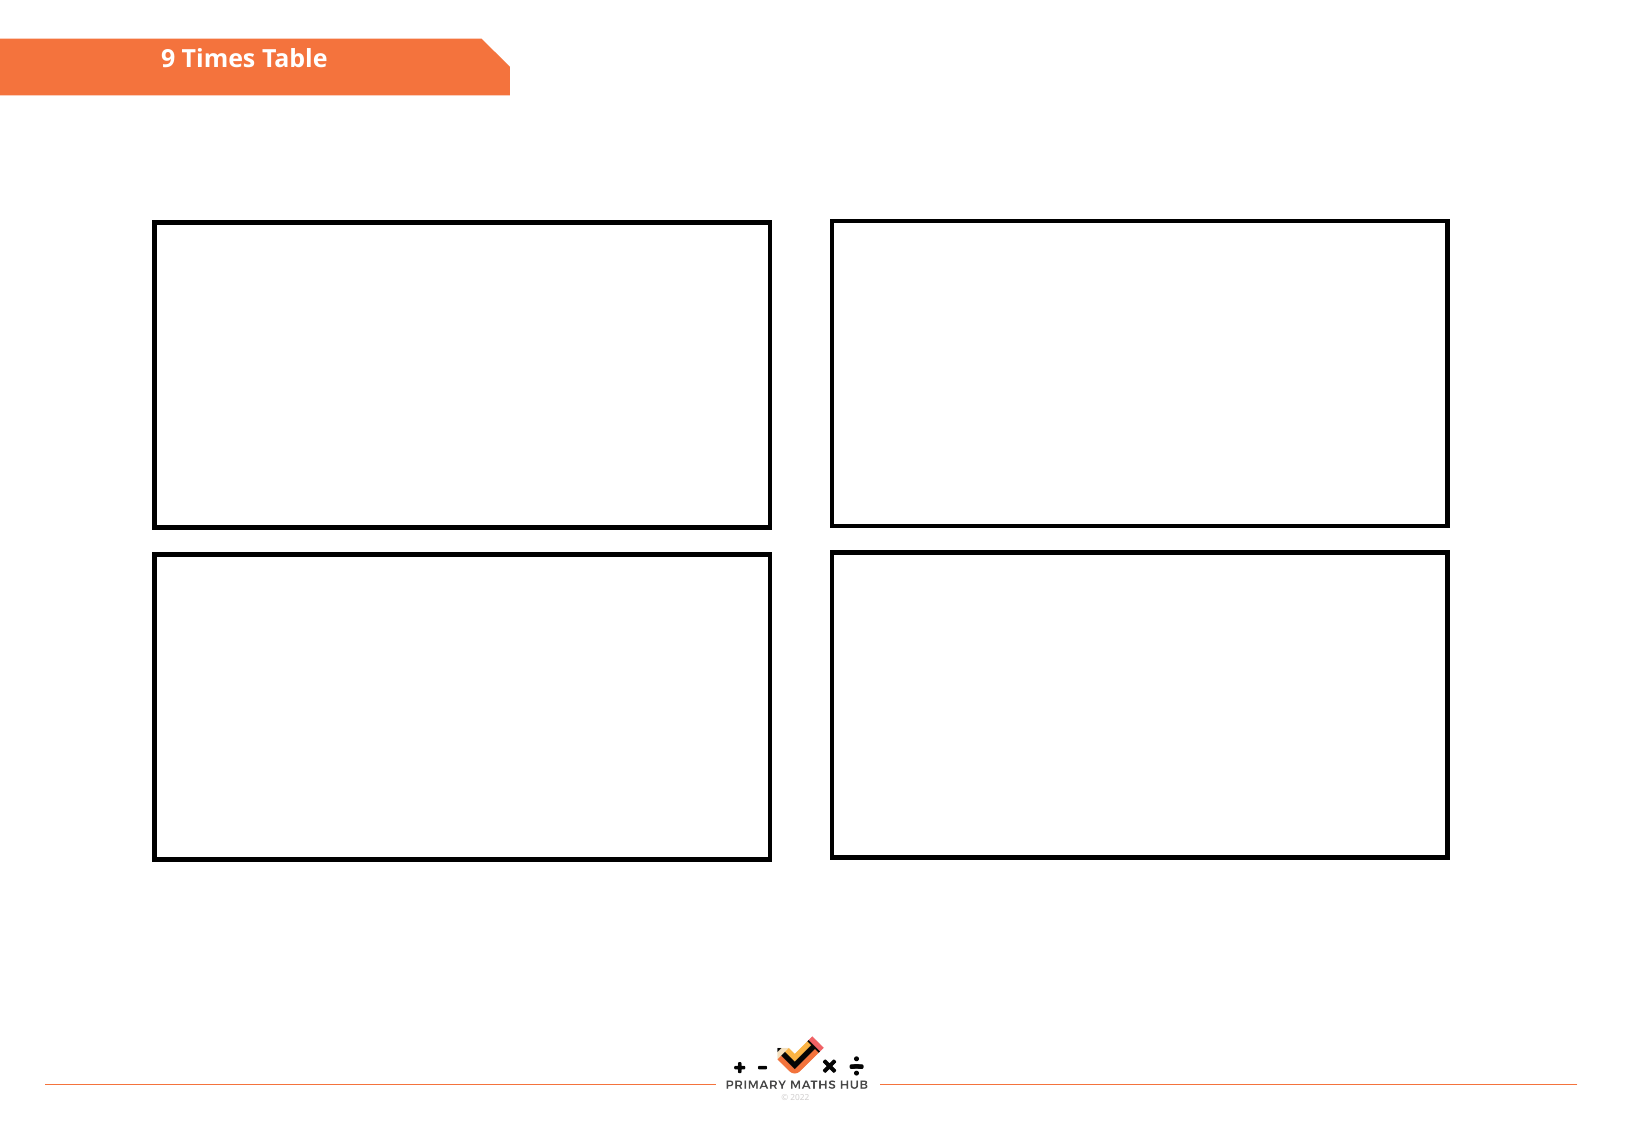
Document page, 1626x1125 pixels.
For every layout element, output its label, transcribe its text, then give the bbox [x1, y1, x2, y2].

text_box 9 Times Table [0, 37, 511, 97]
text_box [153, 553, 771, 860]
picture [722, 1034, 872, 1094]
text_box [831, 220, 1449, 527]
text_box [831, 552, 1449, 859]
text_box [153, 222, 771, 529]
text_box © 2022 [720, 1084, 870, 1110]
